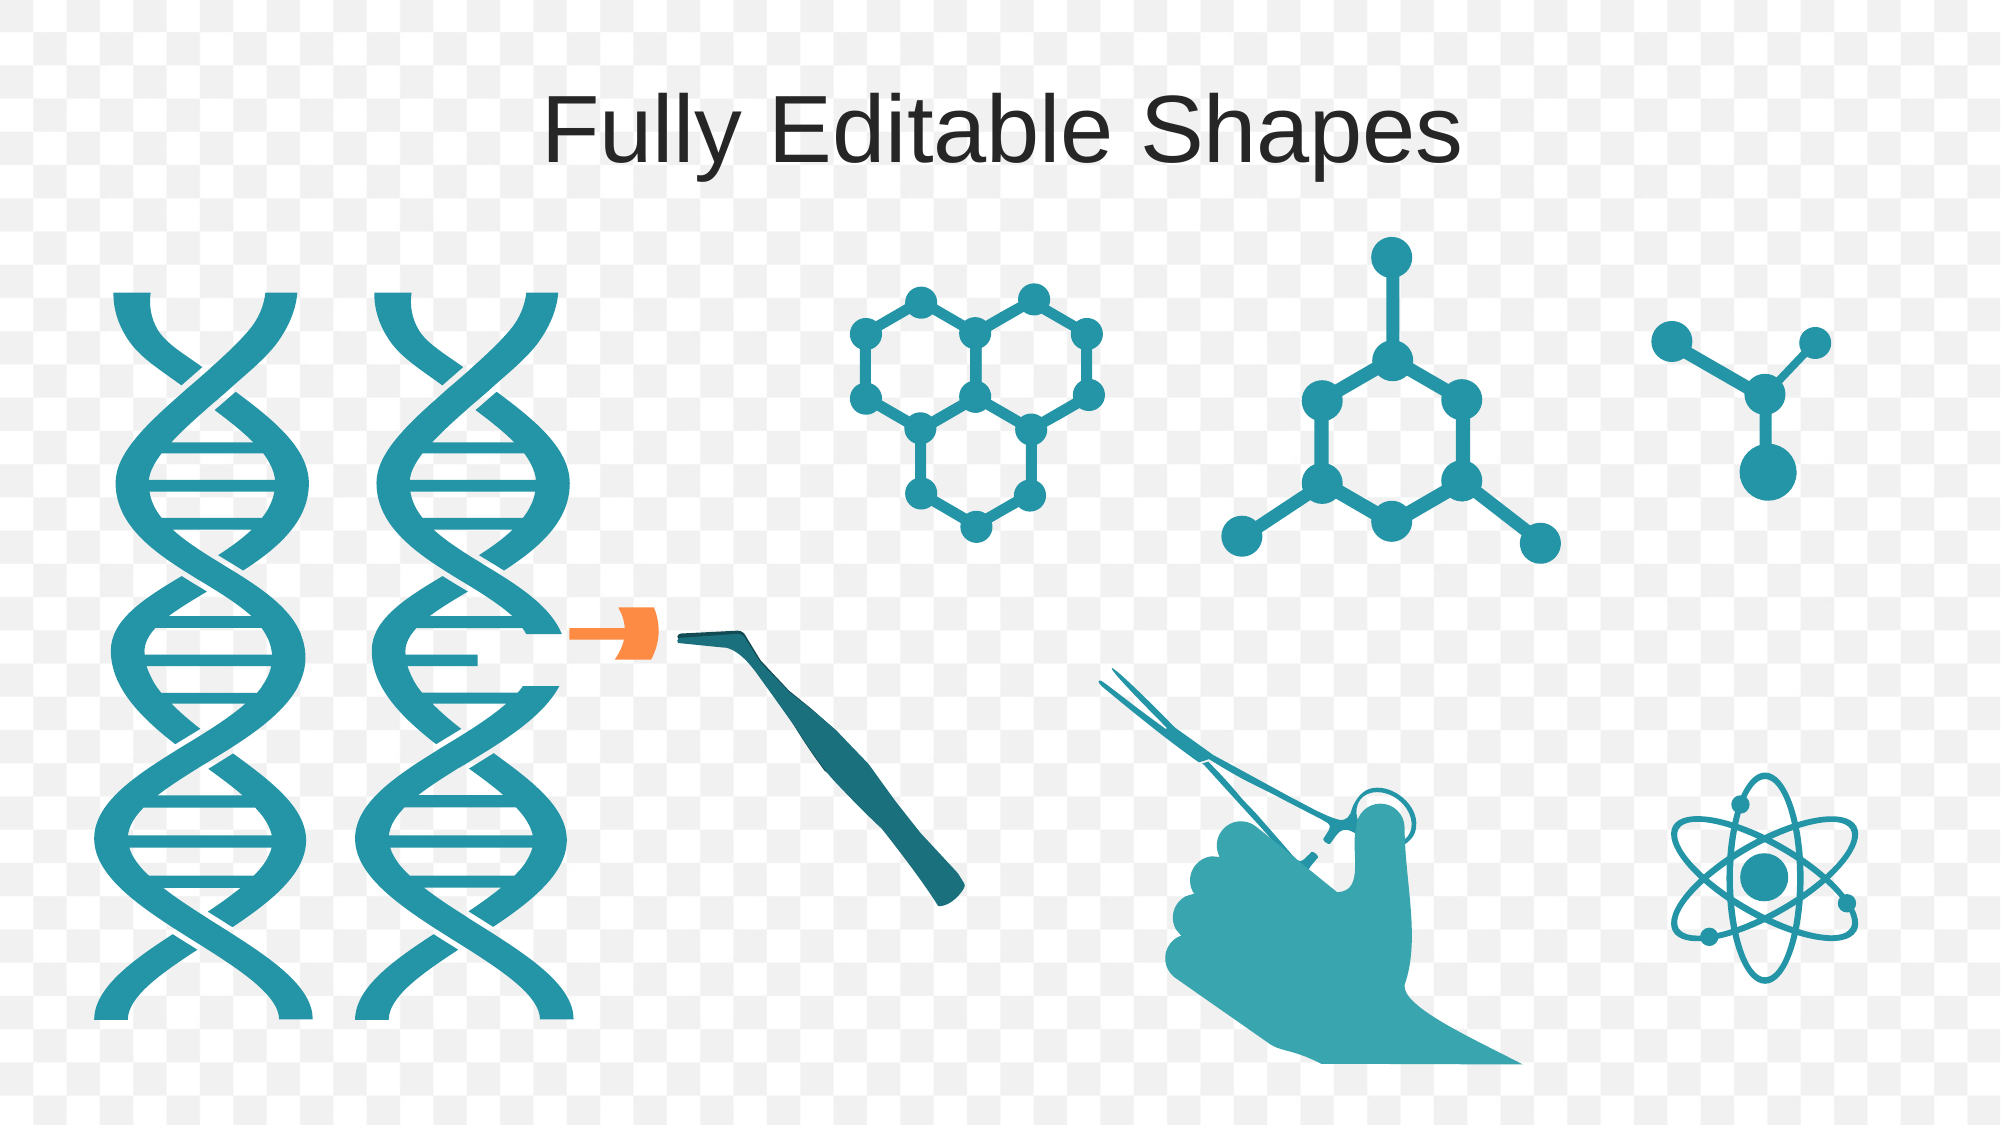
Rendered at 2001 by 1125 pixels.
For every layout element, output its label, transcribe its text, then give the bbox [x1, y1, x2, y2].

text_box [1636, 302, 1843, 522]
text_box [566, 566, 855, 948]
text_box [355, 292, 574, 1020]
list Fully Editable Shapes [53, 71, 1952, 191]
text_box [1198, 219, 1584, 565]
picture [0, 0, 2001, 1125]
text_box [1097, 667, 1418, 947]
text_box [1664, 765, 1863, 989]
text_box [1164, 947, 1524, 1066]
text_box [94, 292, 313, 1020]
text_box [835, 269, 1117, 555]
